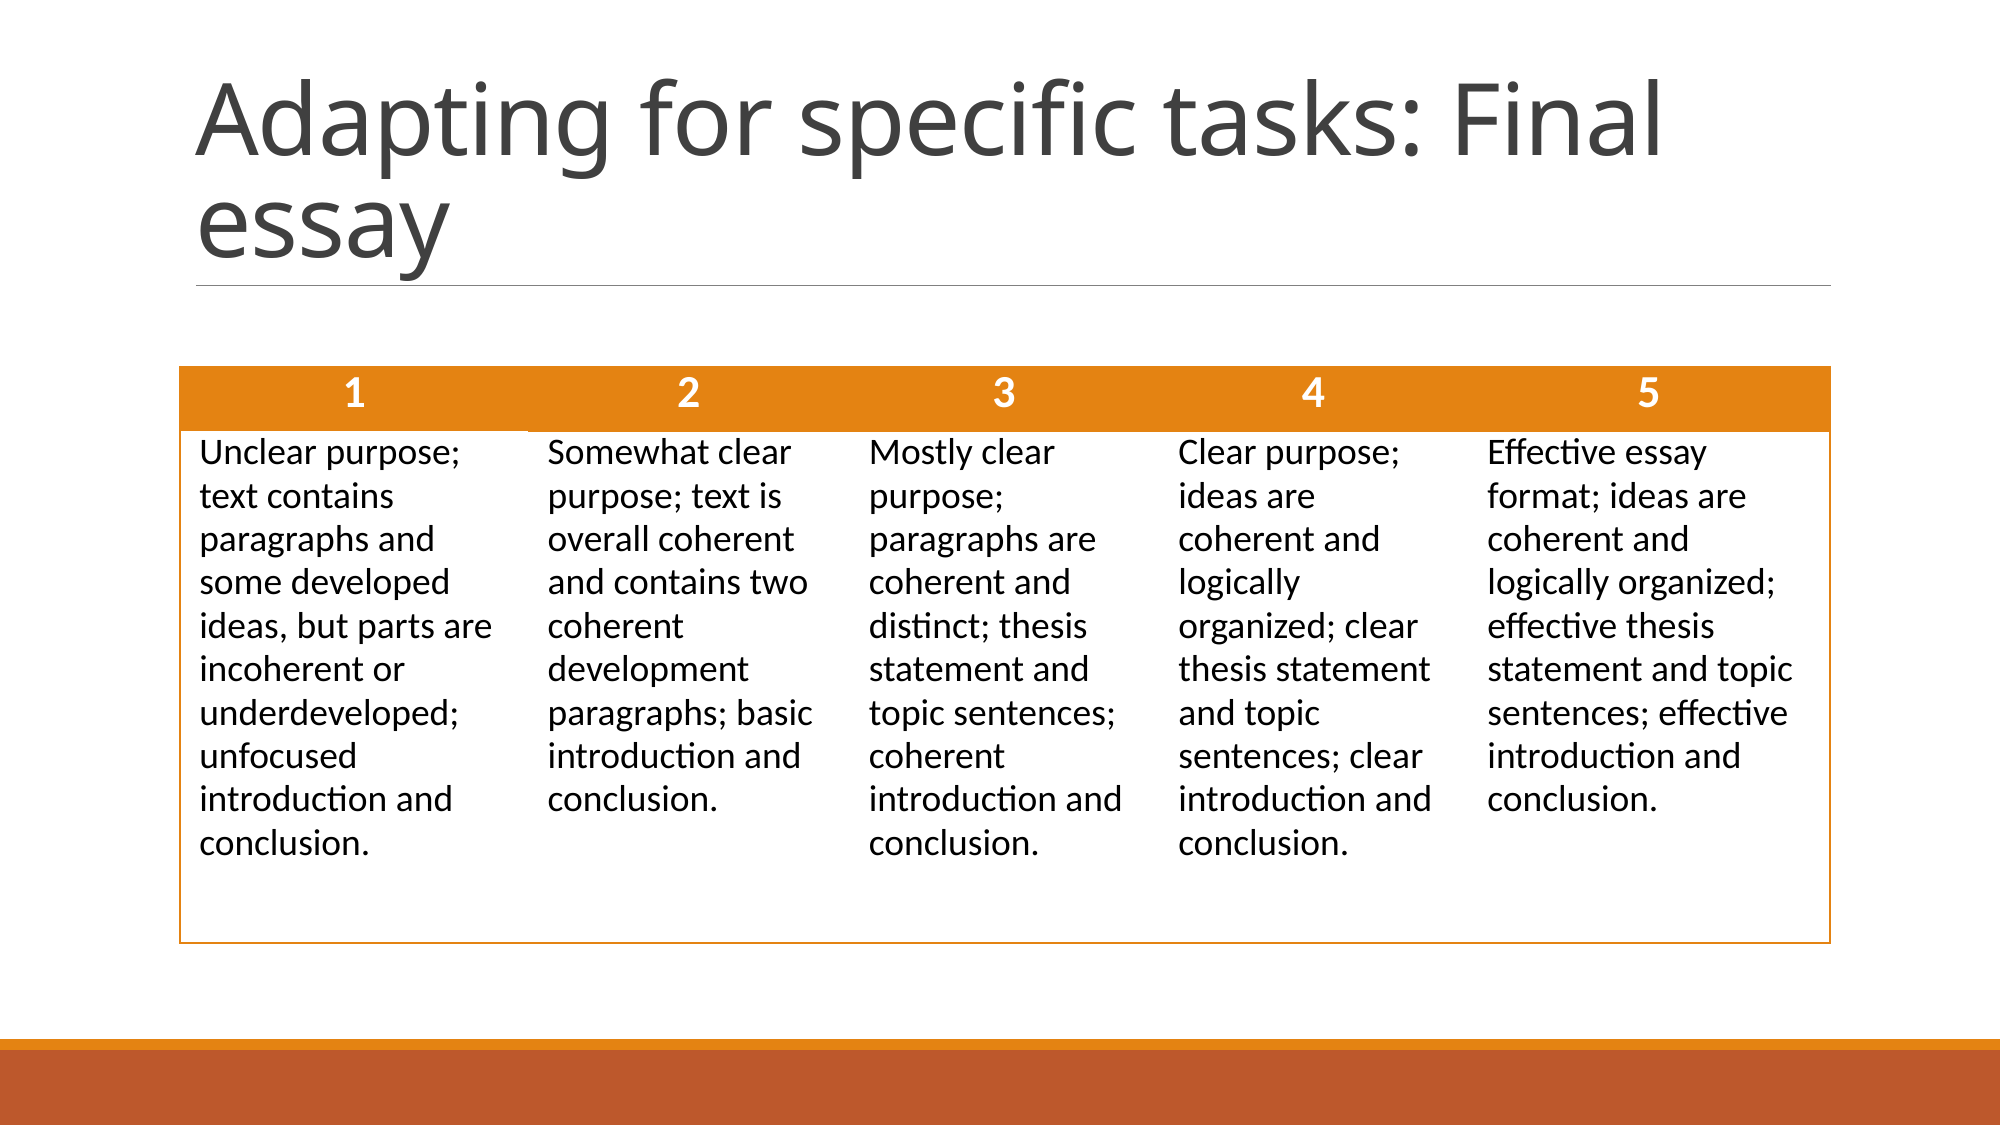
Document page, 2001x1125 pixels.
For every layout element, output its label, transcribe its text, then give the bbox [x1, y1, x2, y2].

table_header 1 [181, 368, 528, 431]
table_cell Unclear purpose; text contains paragraphs and some developed ideas, but parts are incoherent or underdeveloped; unfocused introduction and conclusion. [181, 431, 528, 942]
table_header 3 [850, 368, 1159, 430]
table_cell Mostly clear purpose; paragraphs are coherent and distinct; thesis statement and topic sentences; coherent introduction and conclusion. [850, 432, 1159, 942]
table_header 5 [1468, 368, 1829, 430]
table_cell Effective essay format; ideas are coherent and logically organized; effective thesis statement and topic sentences; effective introduction and conclusion. [1468, 432, 1829, 942]
title Adapting for specific tasks: Final essay [180, 47, 1830, 285]
table_header 4 [1159, 368, 1468, 430]
table_cell Clear purpose; ideas are coherent and logically organized; clear thesis statement and topic sentences; clear introduction and conclusion. [1159, 432, 1468, 942]
table_header 2 [528, 368, 850, 430]
table_cell Somewhat clear purpose; text is overall coherent and contains two coherent development paragraphs; basic introduction and conclusion. [528, 432, 850, 942]
